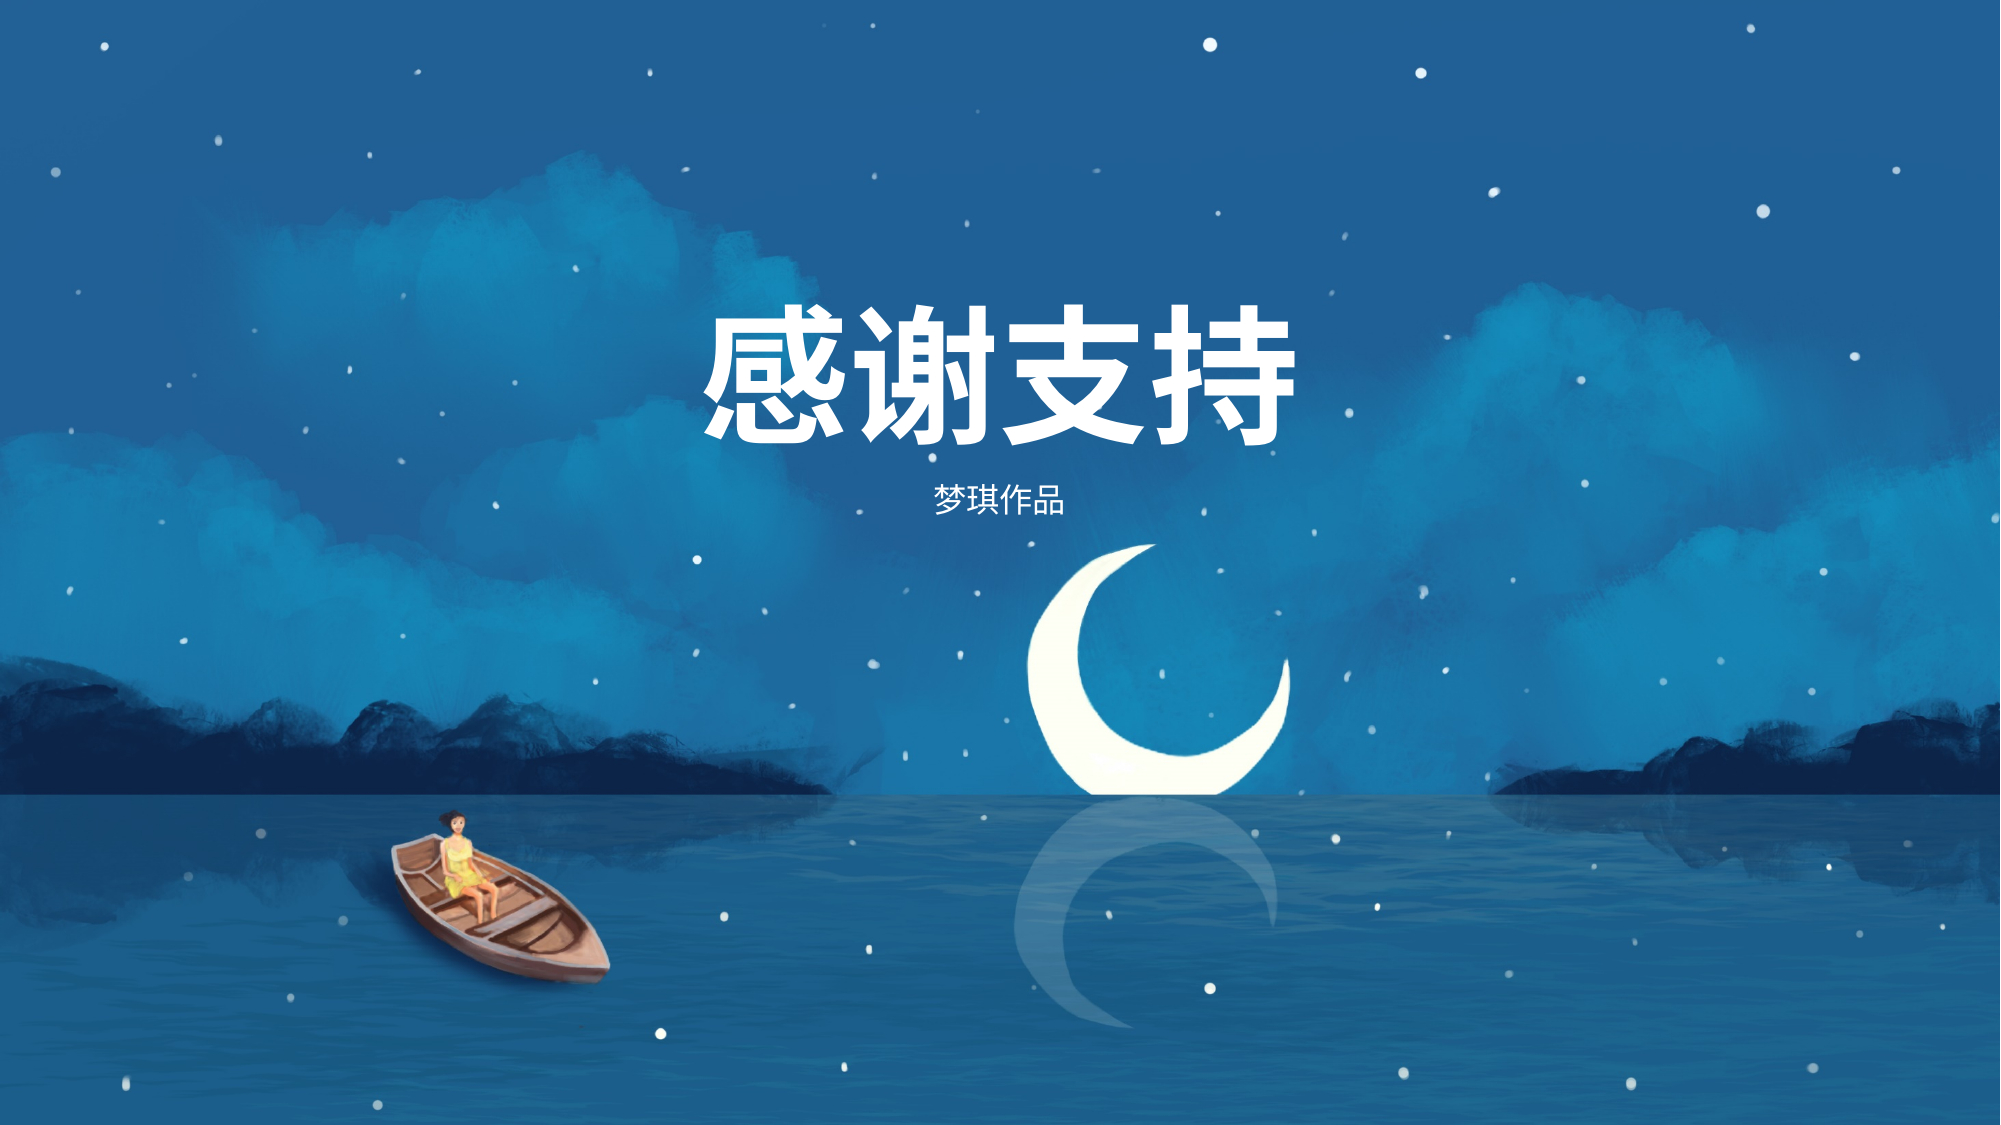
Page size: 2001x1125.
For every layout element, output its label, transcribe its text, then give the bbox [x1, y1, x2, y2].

text_box 感谢支持 [685, 275, 1315, 470]
picture [0, 0, 2000, 1125]
text_box 梦琪作品 [581, 472, 1419, 527]
